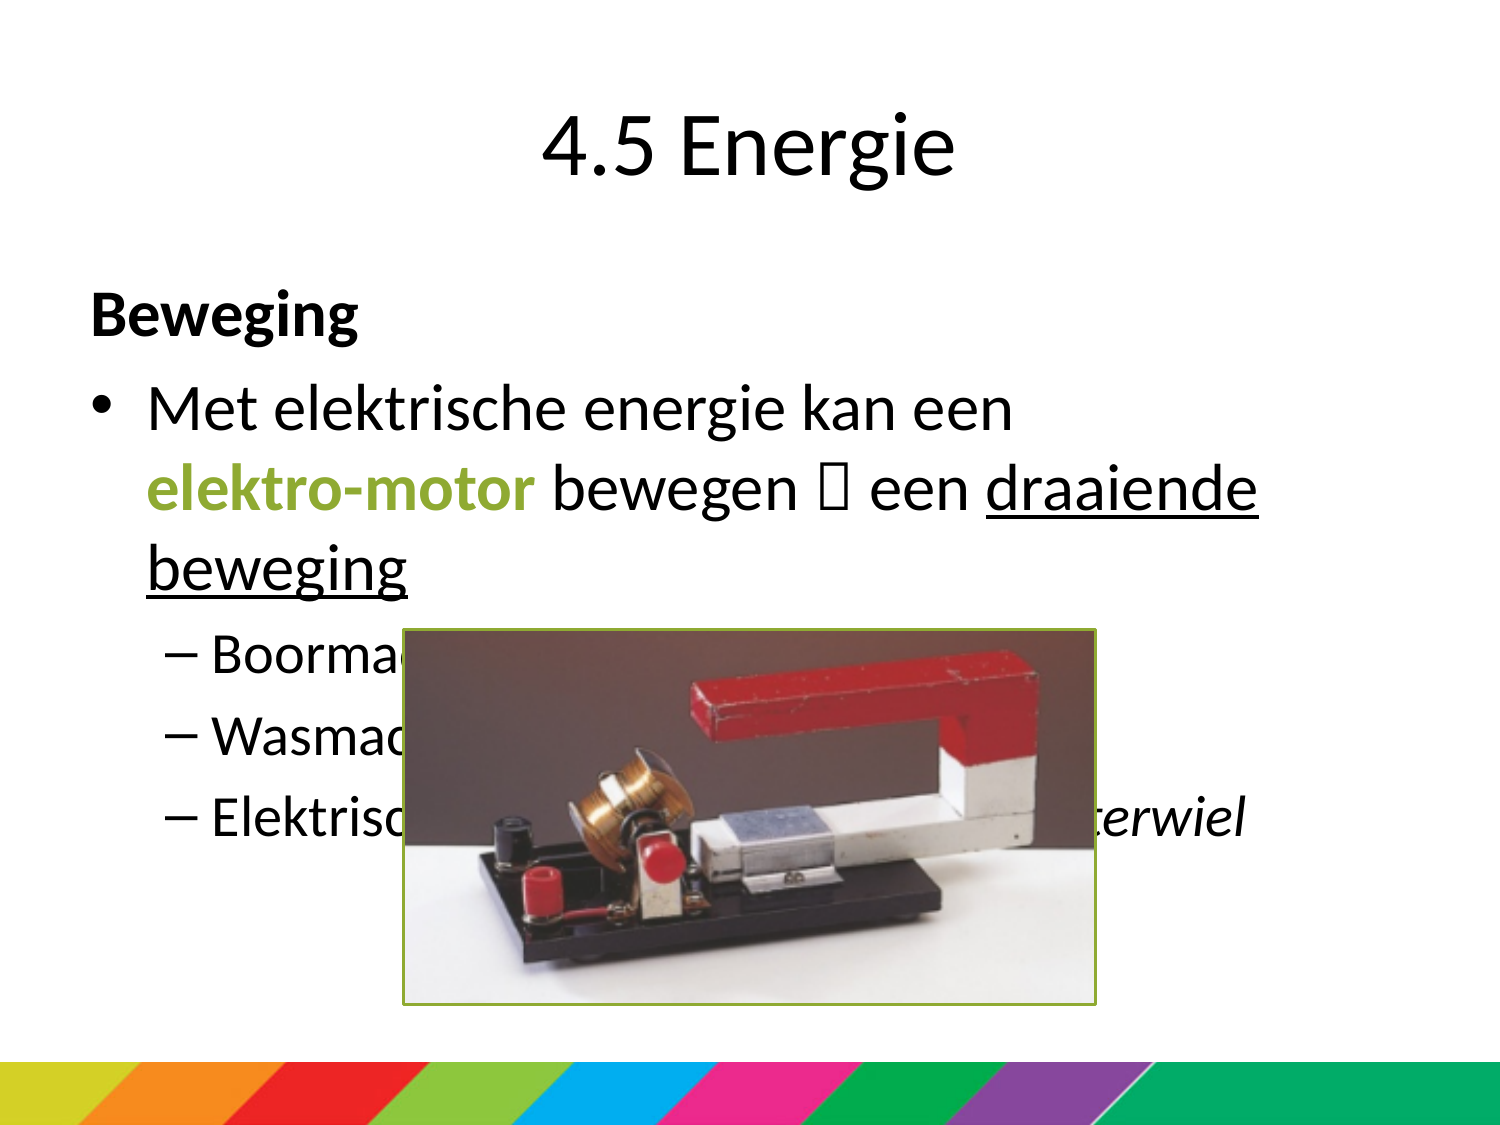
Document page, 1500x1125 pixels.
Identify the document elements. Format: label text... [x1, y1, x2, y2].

title 4.5 Energie [75, 45, 1425, 233]
picture [404, 630, 1095, 1003]
picture [0, 1062, 574, 1125]
picture [656, 1062, 1500, 1125]
list Beweging Met elektrische energie kan een elektro-motor bewegen  een draaiende beweging Boormachine  boortje draait Wasmachine  trommel draait Elektrische scooter  aandrijving achterwiel [75, 262, 1425, 1005]
